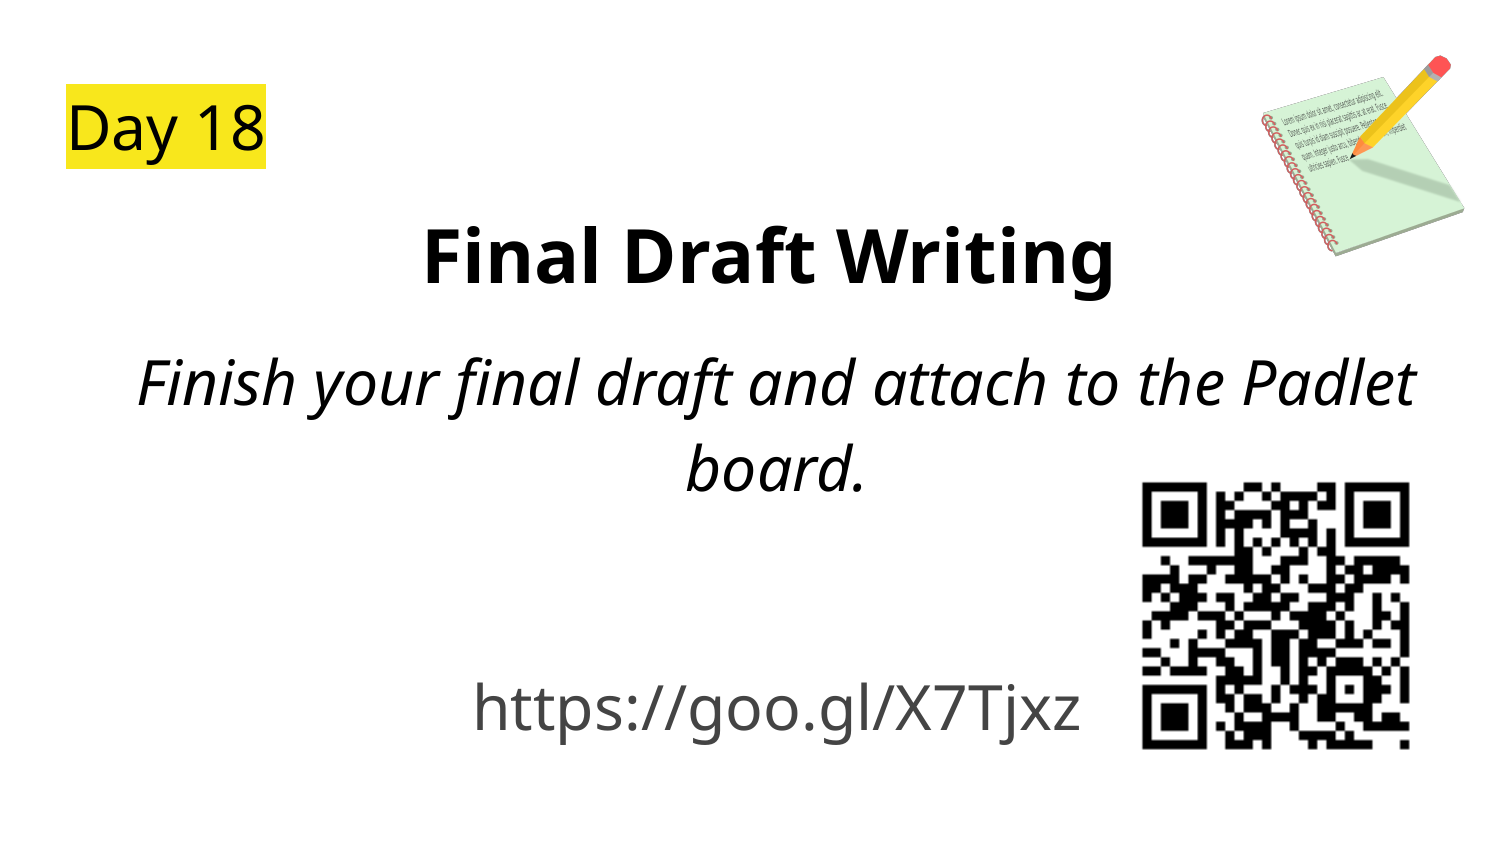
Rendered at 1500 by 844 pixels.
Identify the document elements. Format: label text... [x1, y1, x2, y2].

title Day 18 [51, 72, 1248, 167]
picture [1104, 443, 1450, 789]
picture [1253, 49, 1473, 264]
list Final Draft Writing Finish your final draft and attach to the Padlet board. https://goo.gl/X7Tjxz [106, 86, 1449, 634]
